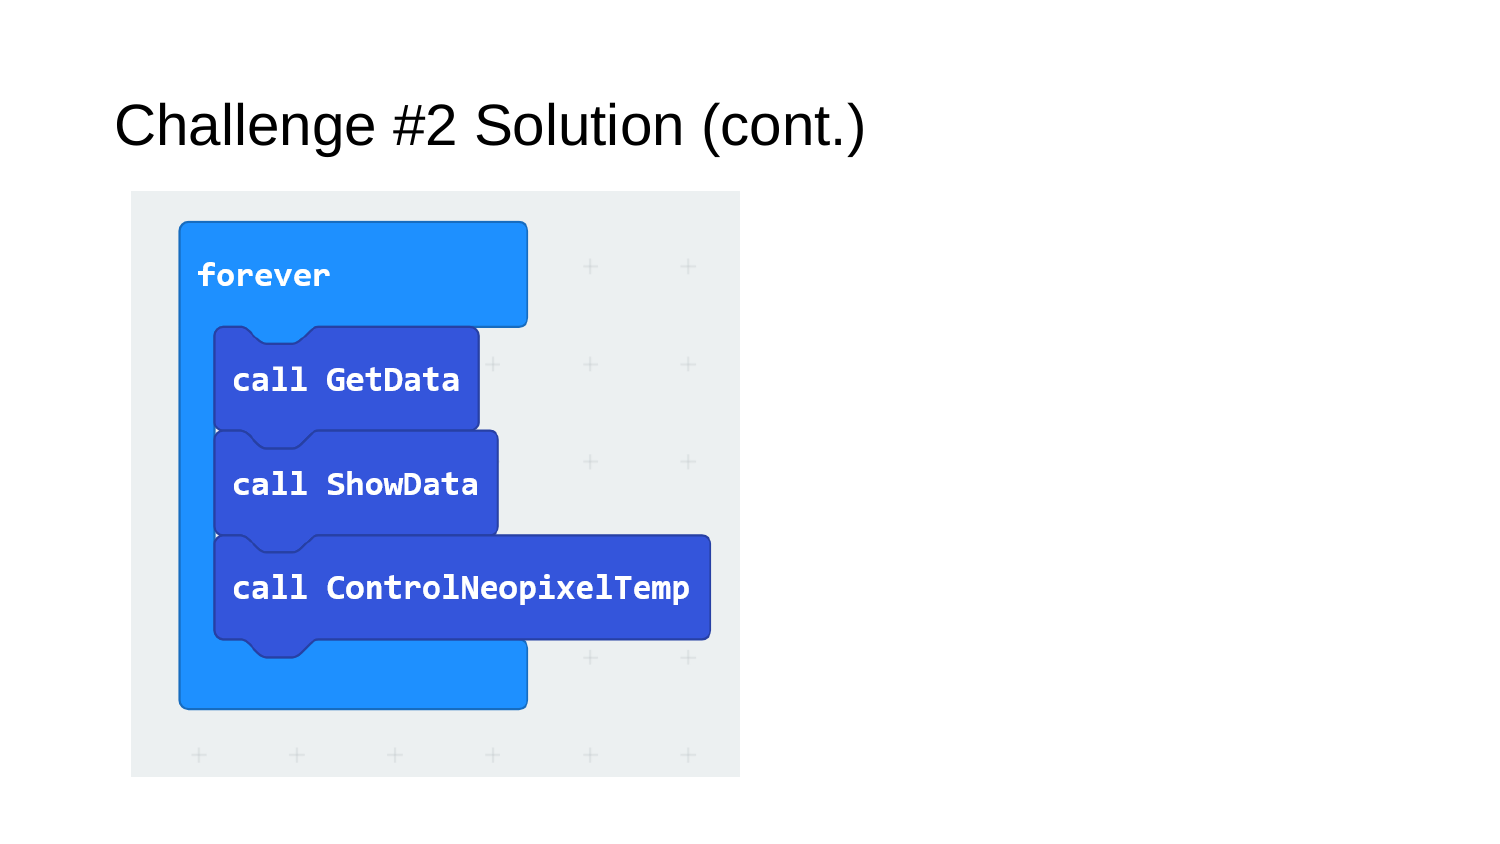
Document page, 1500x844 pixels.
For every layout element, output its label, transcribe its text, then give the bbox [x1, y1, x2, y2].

picture [131, 190, 741, 778]
title Challenge #2 Solution (cont.) [103, 44, 1397, 208]
